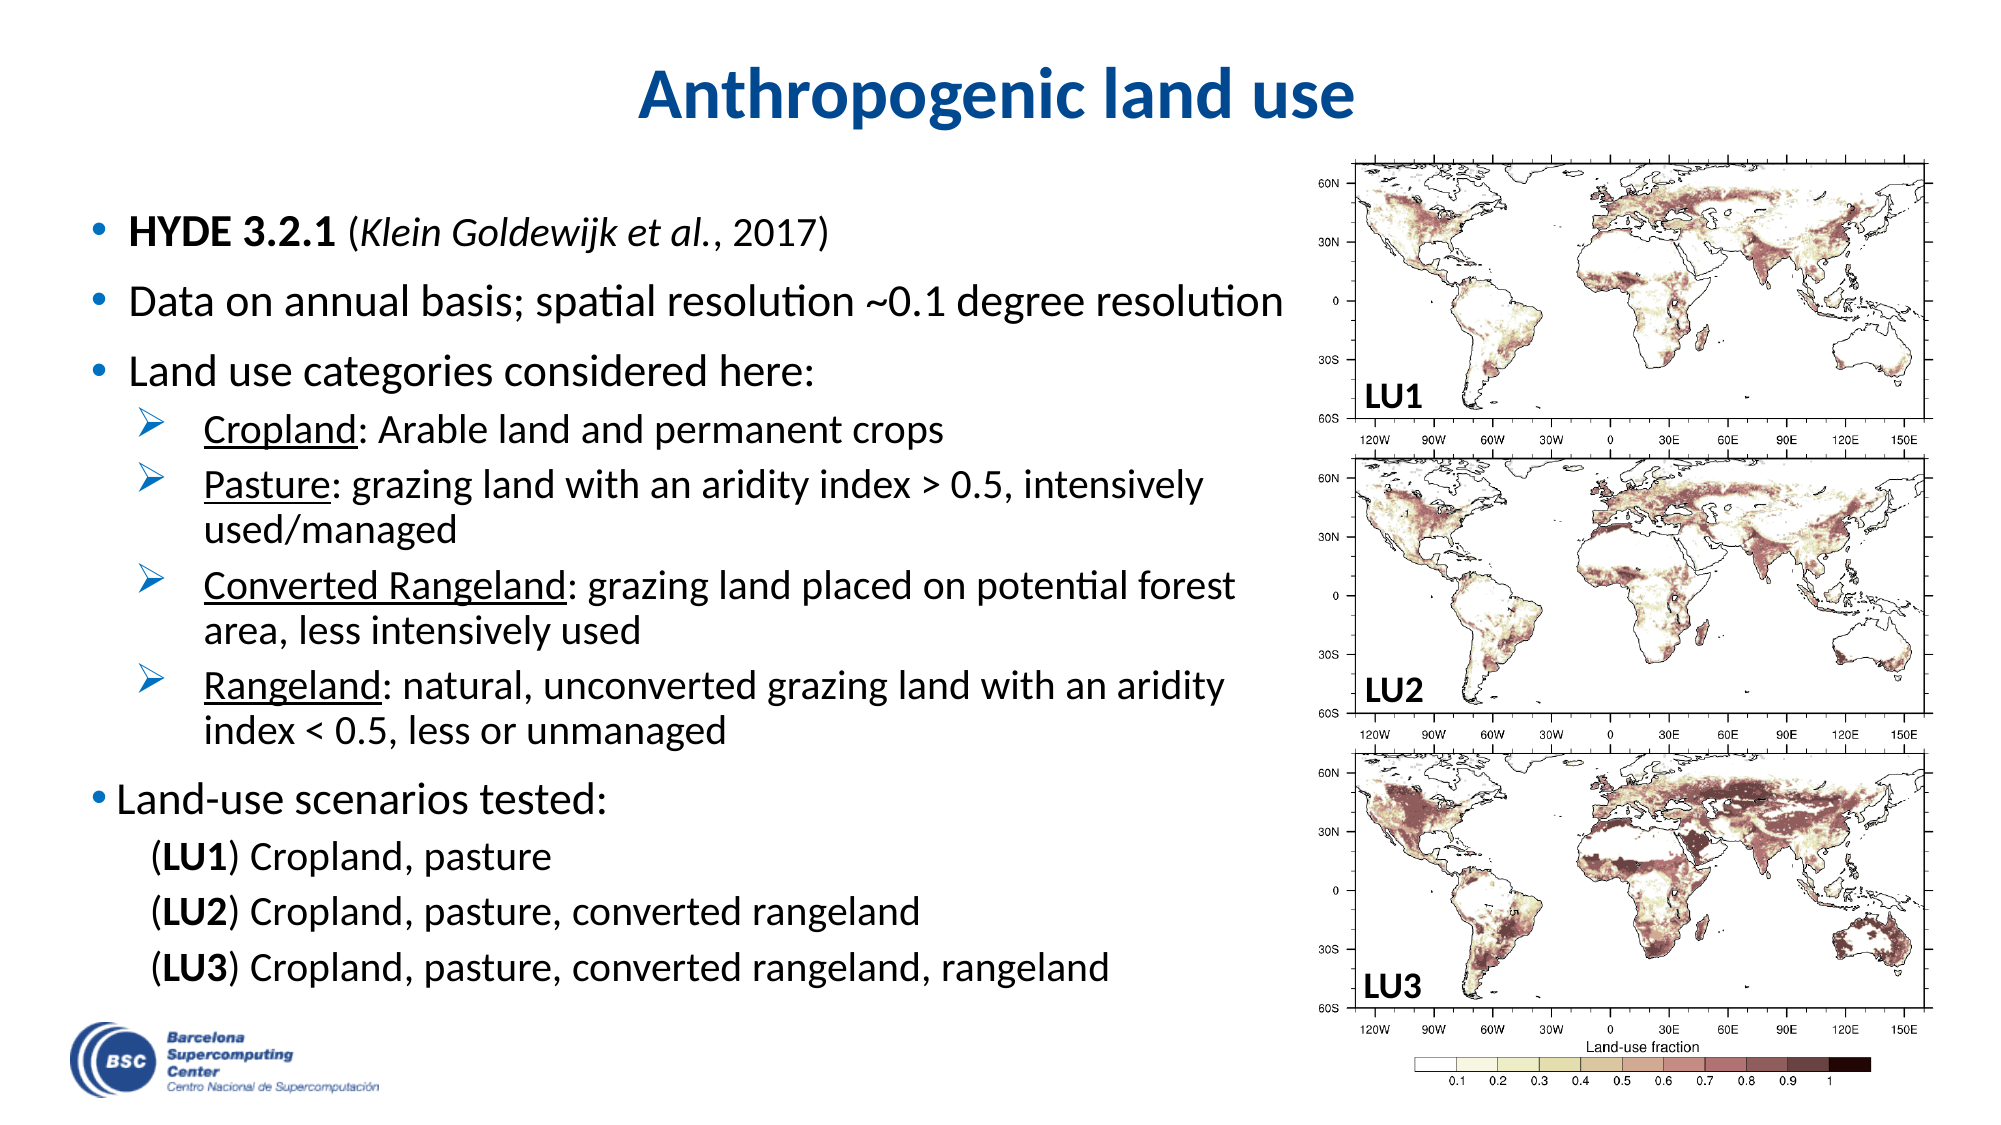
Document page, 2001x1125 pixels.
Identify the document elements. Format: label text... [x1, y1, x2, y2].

list HYDE 3.2.1 (Klein Goldewijk et al., 2017) Data on annual basis; spatial resolution ~0.1 degree resolution Land use categories considered here: Cropland: Arable land and permanent crops Pasture: grazing land with an aridity index > 0.5, intensively used/managed Converted Rangeland: grazing land placed on potential forest area, less intensively used Rangeland: natural, unconverted grazing land with an aridity index < 0.5, less or unmanaged Land-use scenarios tested: (LU1) Cropland, pasture (LU2) Cropland, pasture, converted rangeland (LU3) Cropland, pasture, converted rangeland, rangeland [76, 199, 1315, 1005]
picture [1315, 150, 1936, 1090]
picture [70, 1022, 379, 1098]
title Anthropogenic land use [76, 26, 1920, 164]
